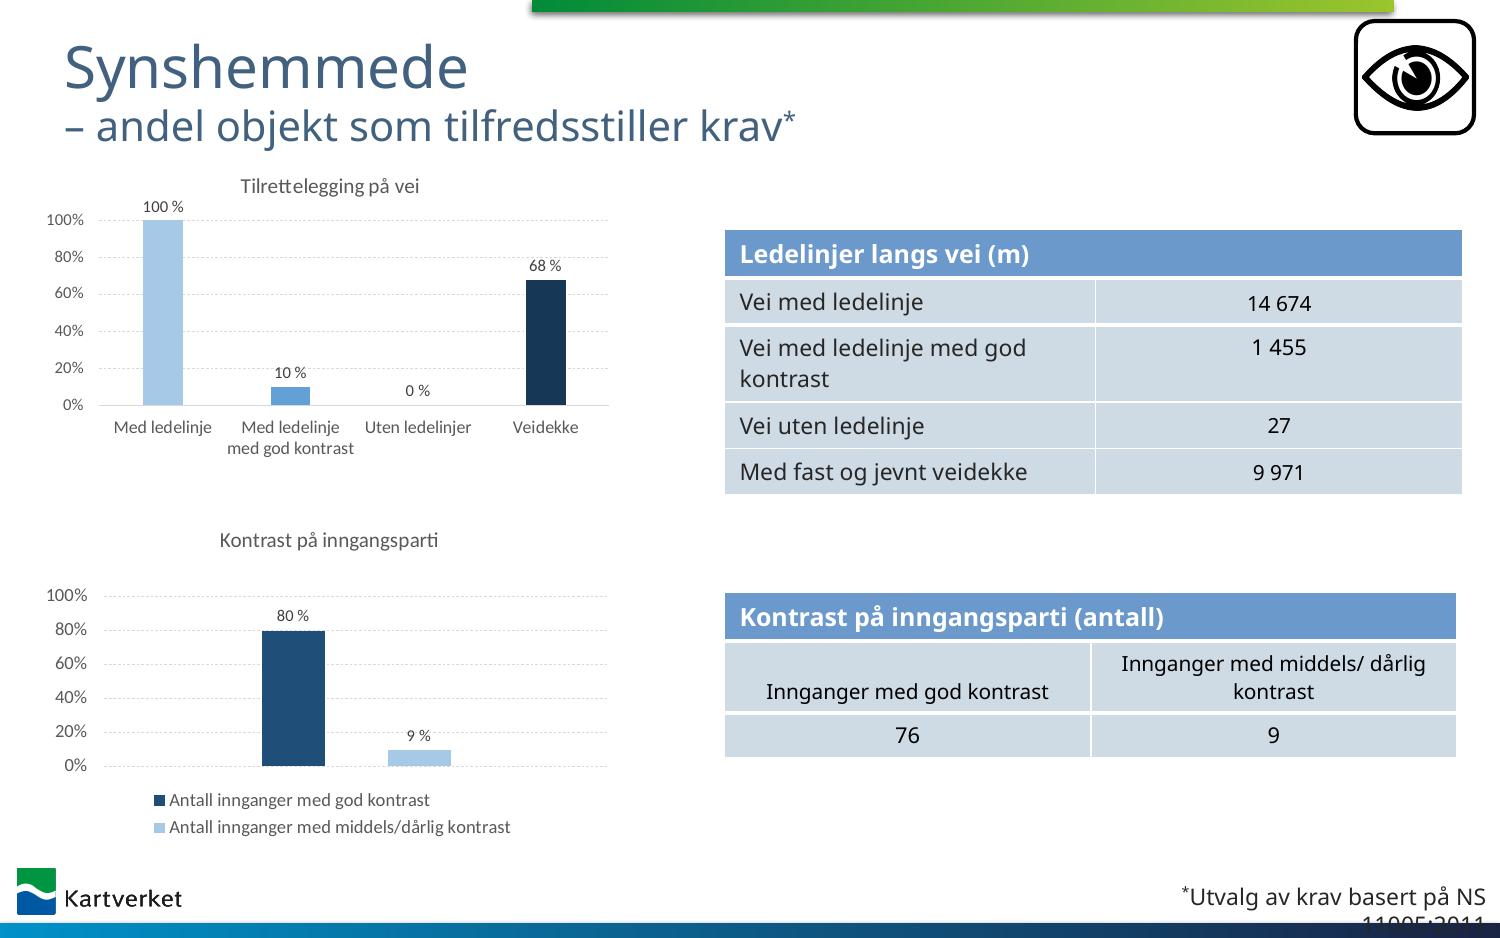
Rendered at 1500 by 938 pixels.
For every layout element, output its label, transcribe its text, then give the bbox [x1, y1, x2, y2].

table_cell 1 455 [1096, 327, 1462, 401]
text_box *Utvalg av krav basert på NS 11005:2011 [1068, 873, 1500, 938]
table_cell Innganger med middels/ dårlig kontrast [1092, 643, 1456, 711]
table_cell Vei med ledelinje [725, 280, 1095, 323]
table_cell 9 [1092, 715, 1456, 757]
table_cell 27 [1096, 403, 1462, 448]
text_box Synshemmede – andel objekt som tilfredsstiller krav* [49, 24, 1431, 158]
table_cell Vei uten ledelinje [725, 403, 1095, 448]
picture [41, 166, 619, 492]
table_header Kontrast på inngangsparti (antall) [725, 593, 1456, 639]
table_cell 9 971 [1096, 449, 1462, 494]
table_cell Med fast og jevnt veidekke [725, 449, 1095, 494]
table_cell 14 674 [1096, 280, 1462, 323]
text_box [1355, 20, 1475, 134]
table_cell Innganger med god kontrast [725, 643, 1090, 711]
table_cell 76 [725, 715, 1090, 757]
table_header Ledelinjer langs vei (m) [725, 230, 1462, 276]
picture [41, 520, 618, 846]
table_cell Vei med ledelinje med god kontrast [725, 327, 1095, 401]
